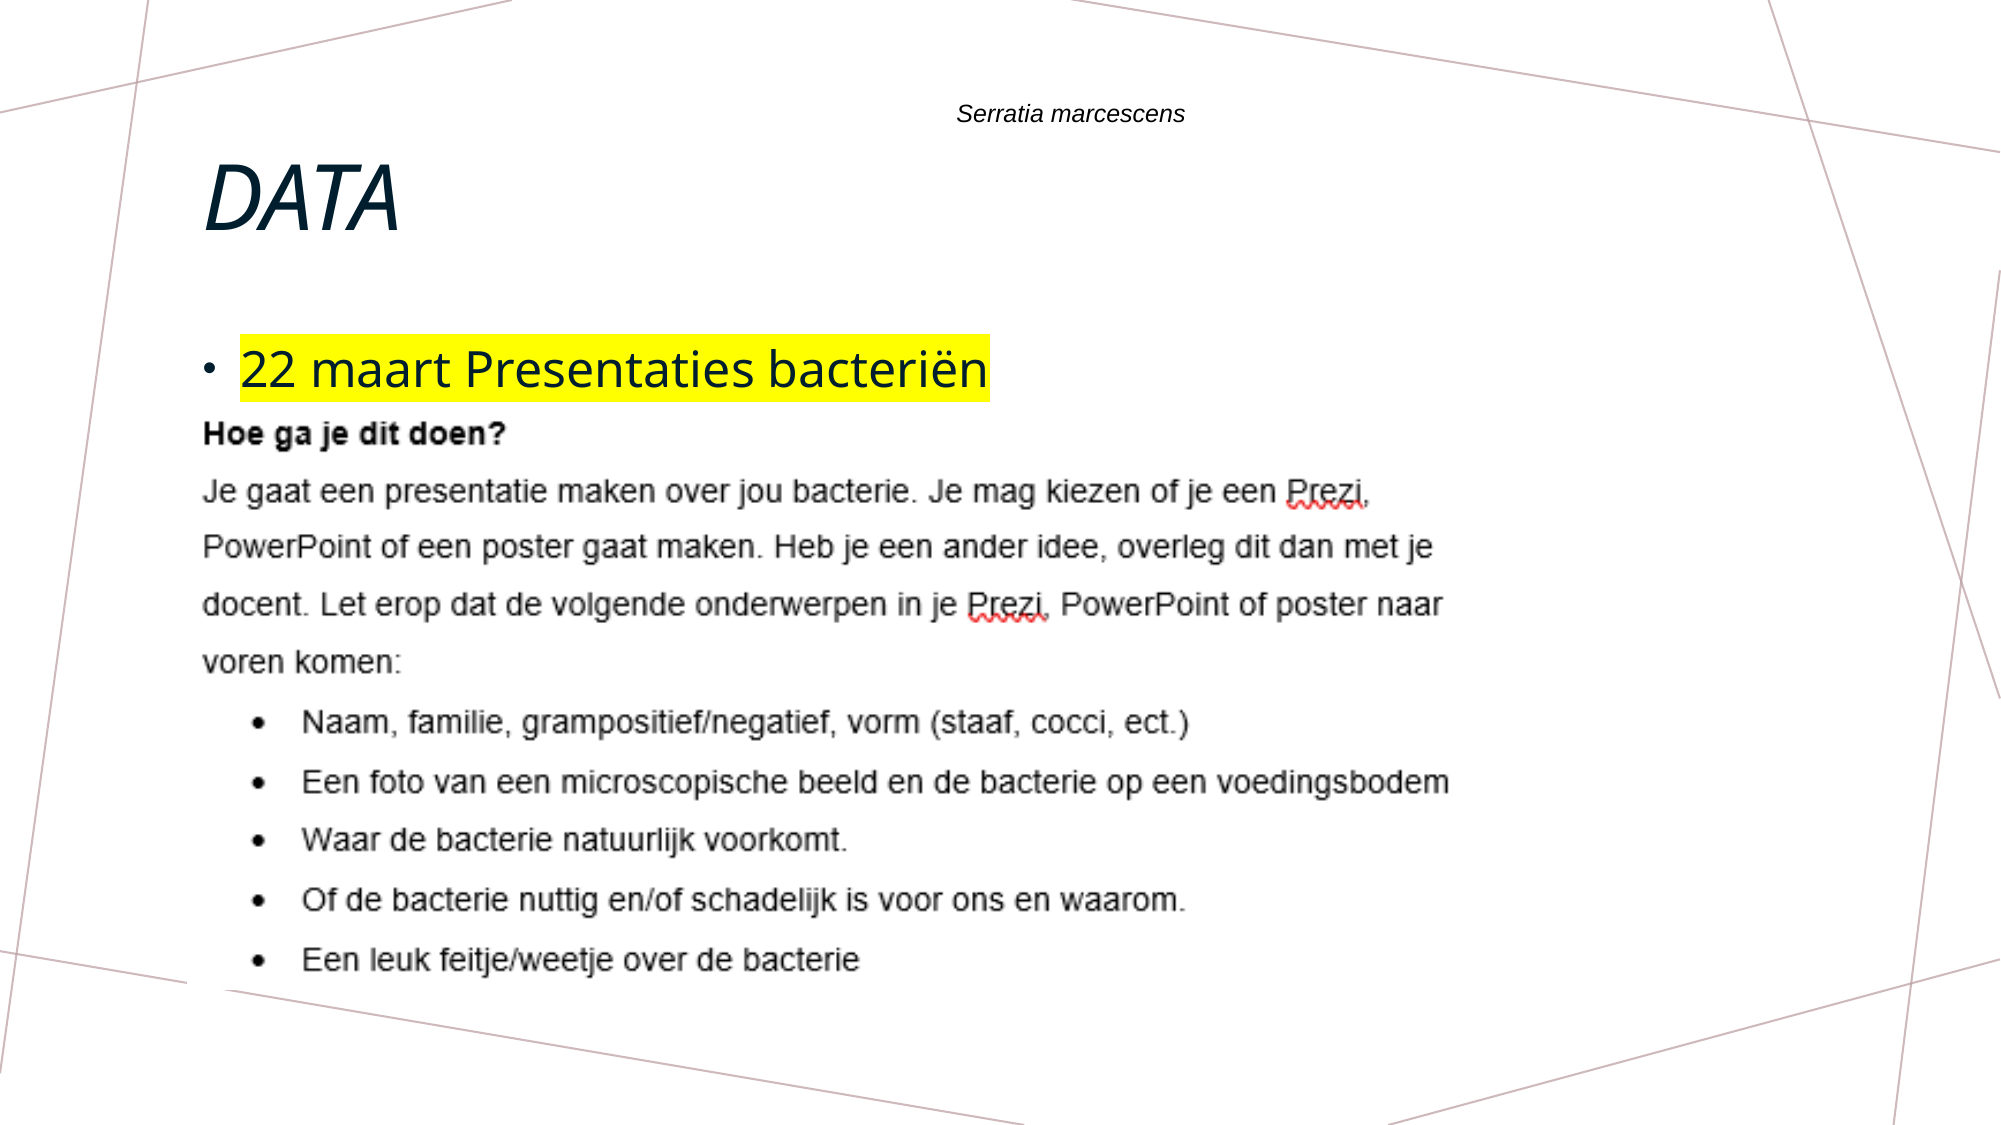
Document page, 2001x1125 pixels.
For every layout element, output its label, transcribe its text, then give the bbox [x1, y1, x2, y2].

picture [187, 413, 1483, 990]
text_box Serratia marcescens [941, 90, 1209, 135]
text_box [0, 0, 2000, 75]
list 22 maart Presentaties bacteriën Martijn & Martijn Salmonella typhi Vivian & Andries Staphylococcus aureus Silvia Listeria monocytogenes Sander Pseudomonas aeruginosa Wout Bacillus cereus Thys Escherichia coli Robin & Sven Serratia marcescens 5 april Toets [187, 329, 1813, 990]
title Data [187, 87, 1813, 315]
